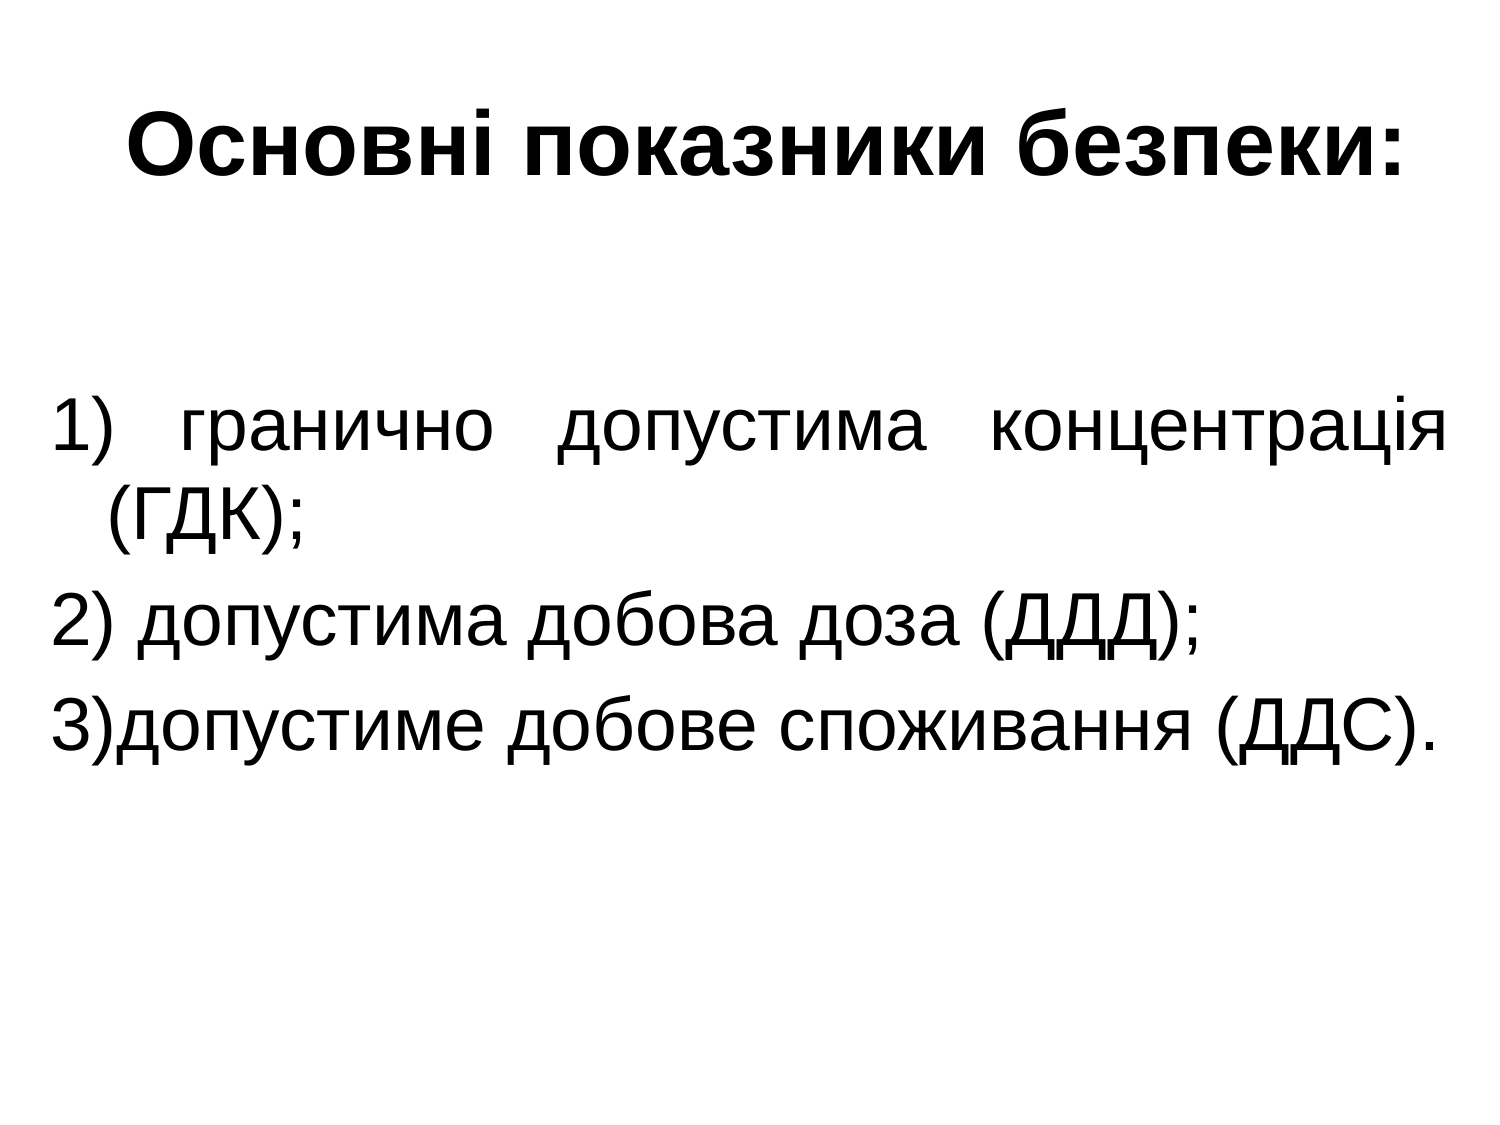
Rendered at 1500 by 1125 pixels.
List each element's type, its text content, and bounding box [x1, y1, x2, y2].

title Основні показники безпеки: [75, 45, 1425, 233]
list 1) гранично допустима концентрація (ГДК); 2) допустима добова доза (ДДД); 3)допустиме добове споживання (ДДС). [35, 262, 1465, 1005]
